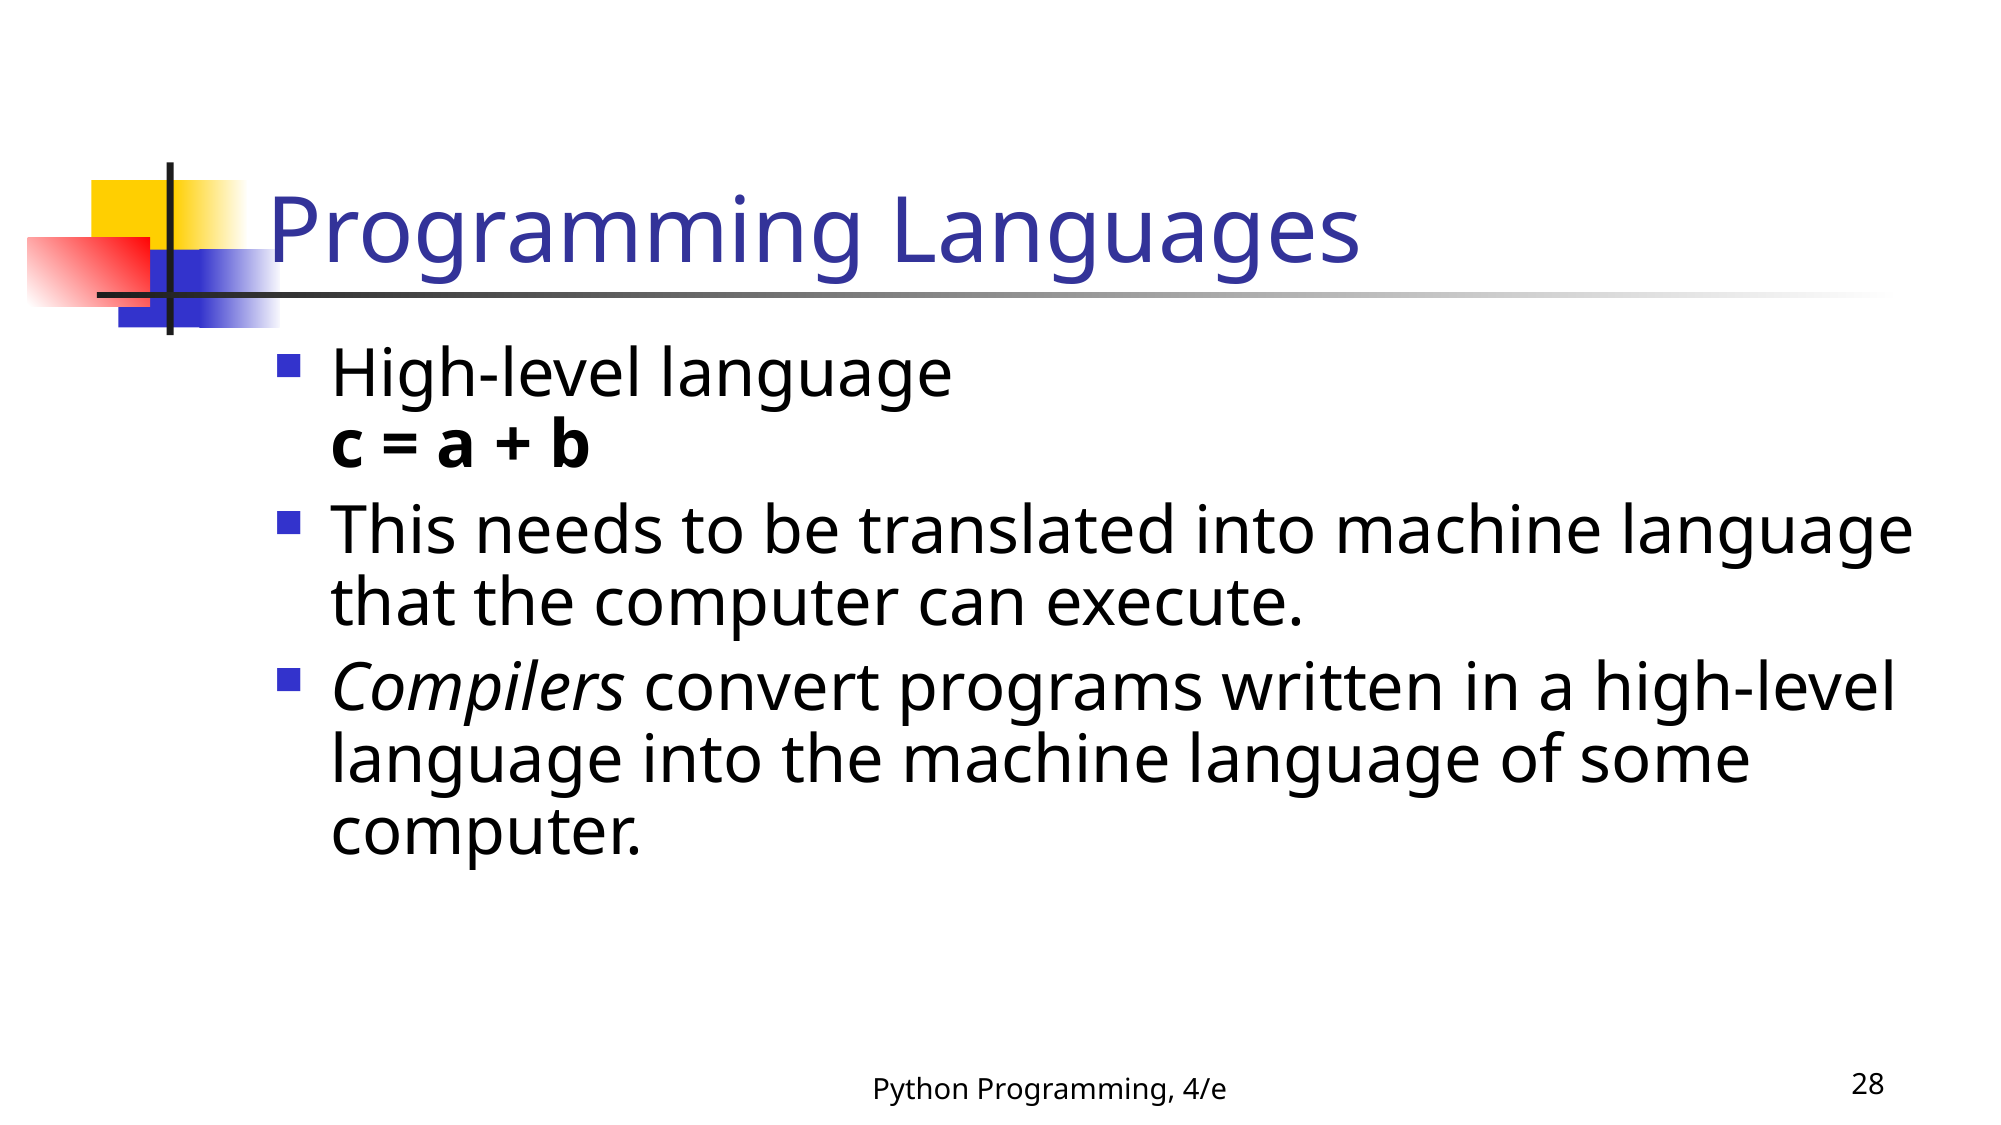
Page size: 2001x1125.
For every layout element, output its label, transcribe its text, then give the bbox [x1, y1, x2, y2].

footer Python Programming, 4/e [733, 1037, 1367, 1113]
slide_number 28 [1483, 1037, 1901, 1113]
title Programming Languages [251, 101, 1957, 289]
list High-level language c = a + b This needs to be translated into machine language that the computer can execute. Compilers convert programs written in a high-level language into the machine language of some computer. [258, 331, 1959, 1006]
